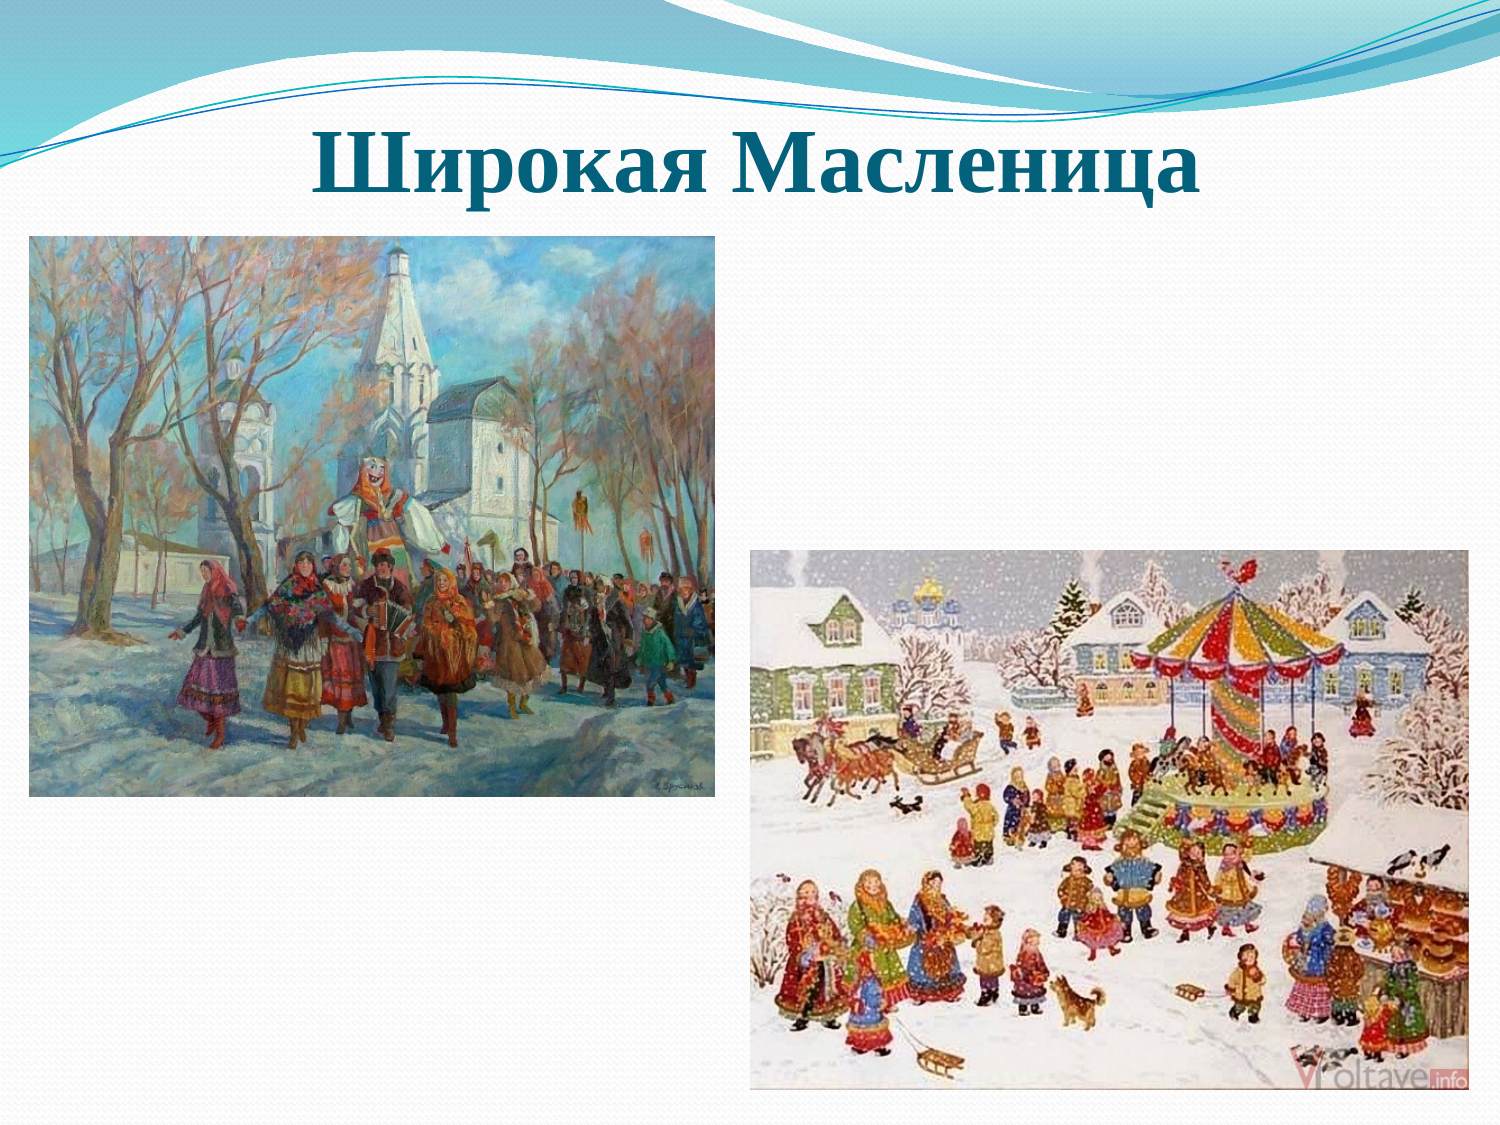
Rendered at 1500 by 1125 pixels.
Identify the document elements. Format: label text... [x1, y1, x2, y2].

picture [29, 235, 716, 798]
picture [749, 550, 1469, 1091]
text_box Широкая Масленица [81, 93, 1432, 282]
